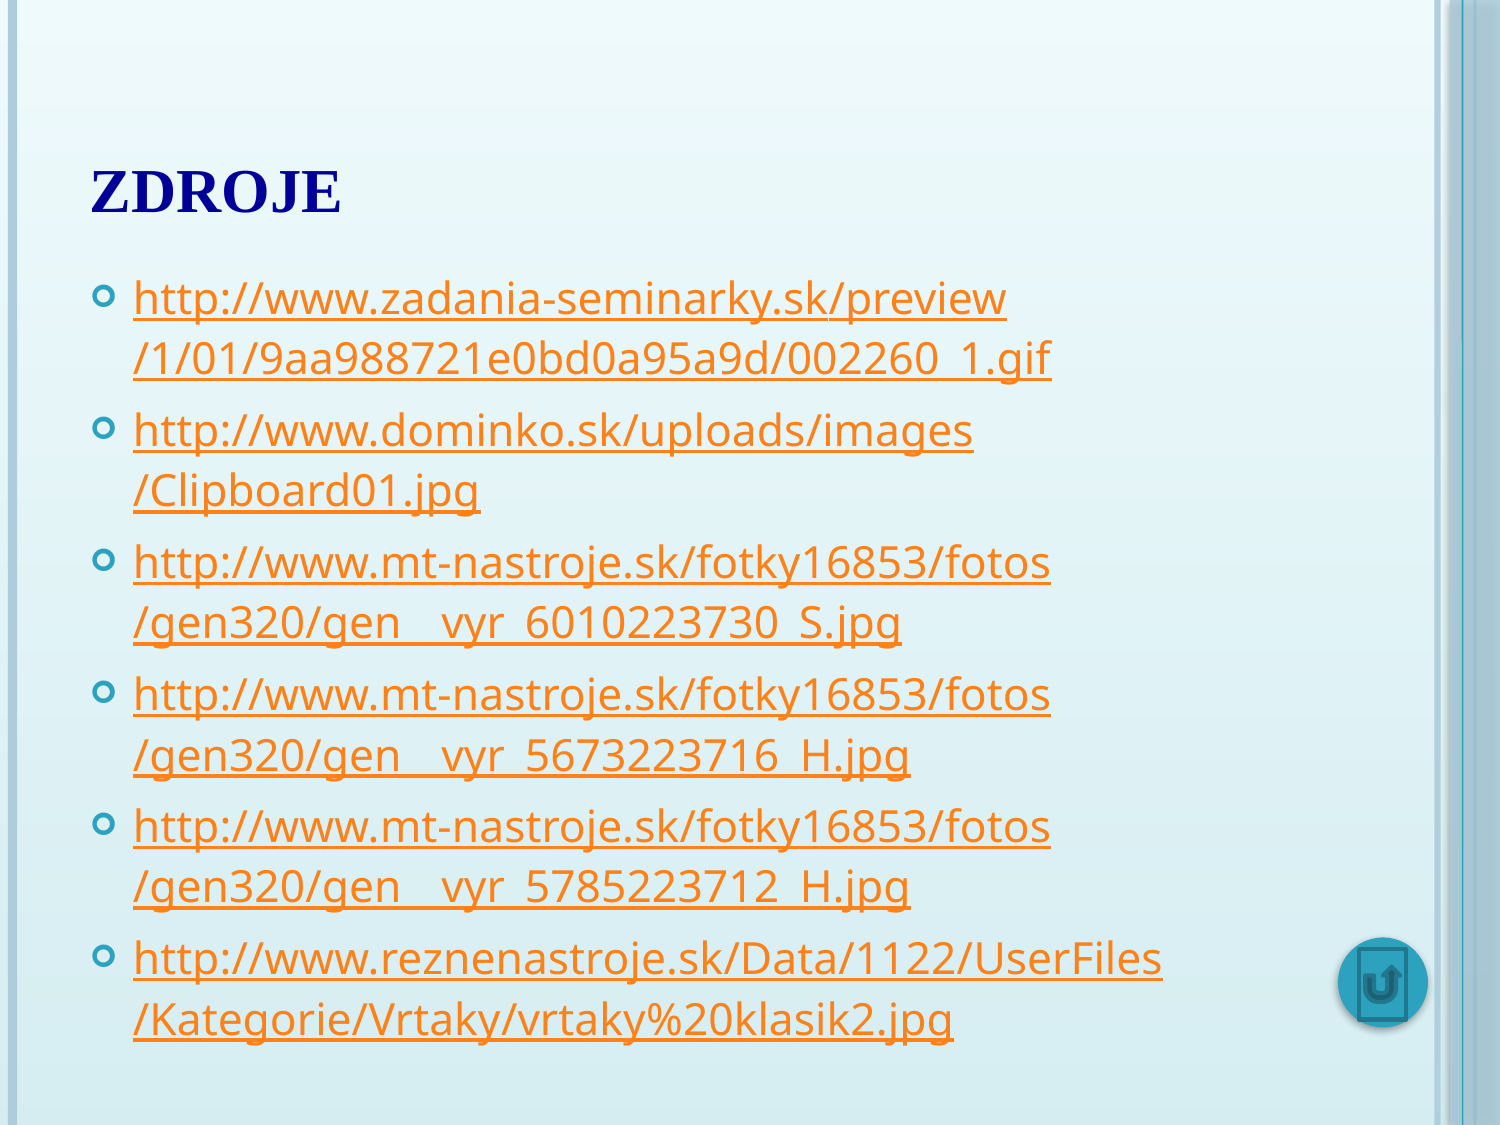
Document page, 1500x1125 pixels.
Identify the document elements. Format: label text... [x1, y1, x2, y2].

title Zdroje [75, 45, 1300, 233]
list http://www.zadania-seminarky.sk/preview/1/01/9aa988721e0bd0a95a9d/002260_1.gif http://www.dominko.sk/uploads/images/Clipboard01.jpg http://www.mt-nastroje.sk/fotky16853/fotos/gen320/gen__vyr_6010223730_S.jpg http://www.mt-nastroje.sk/fotky16853/fotos/gen320/gen__vyr_5673223716_H.jpg http://www.mt-nastroje.sk/fotky16853/fotos/gen320/gen__vyr_5785223712_H.jpg http://www.reznenastroje.sk/Data/1122/UserFiles/Kategorie/Vrtaky/vrtaky%20klasik2.jpg [75, 262, 1300, 1062]
text_box [1357, 947, 1408, 1022]
